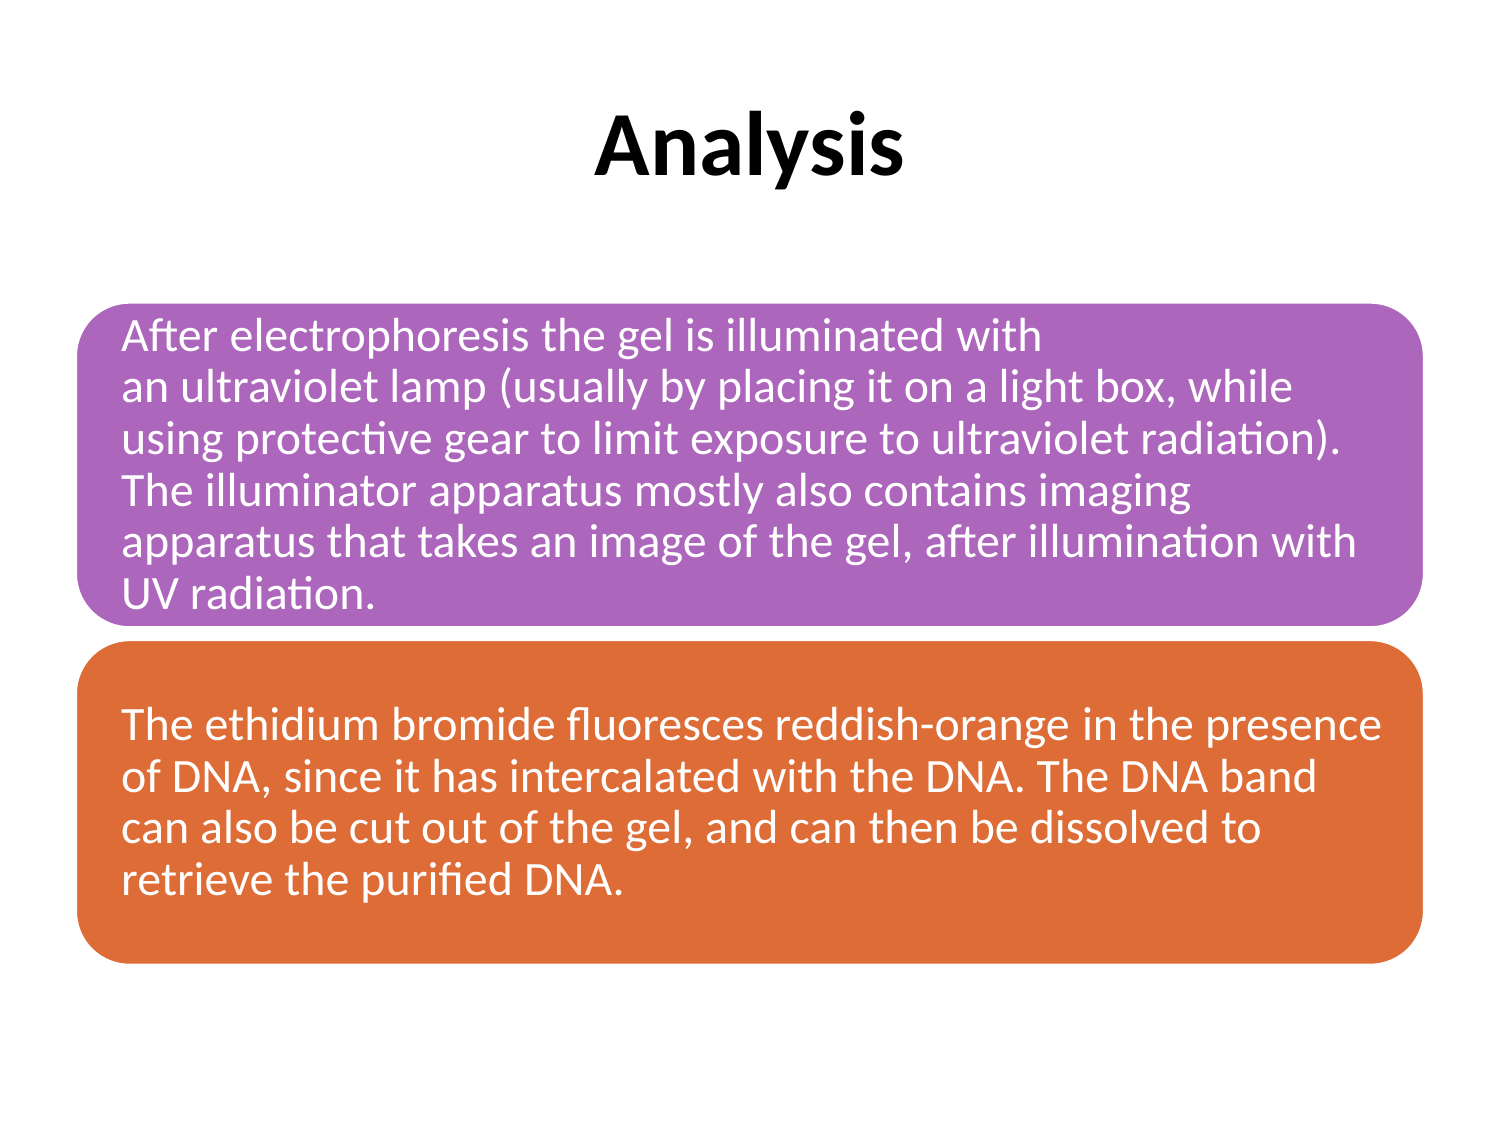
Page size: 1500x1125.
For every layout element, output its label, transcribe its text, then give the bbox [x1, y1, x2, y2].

title Analysis [75, 45, 1425, 233]
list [74, 262, 1426, 1006]
